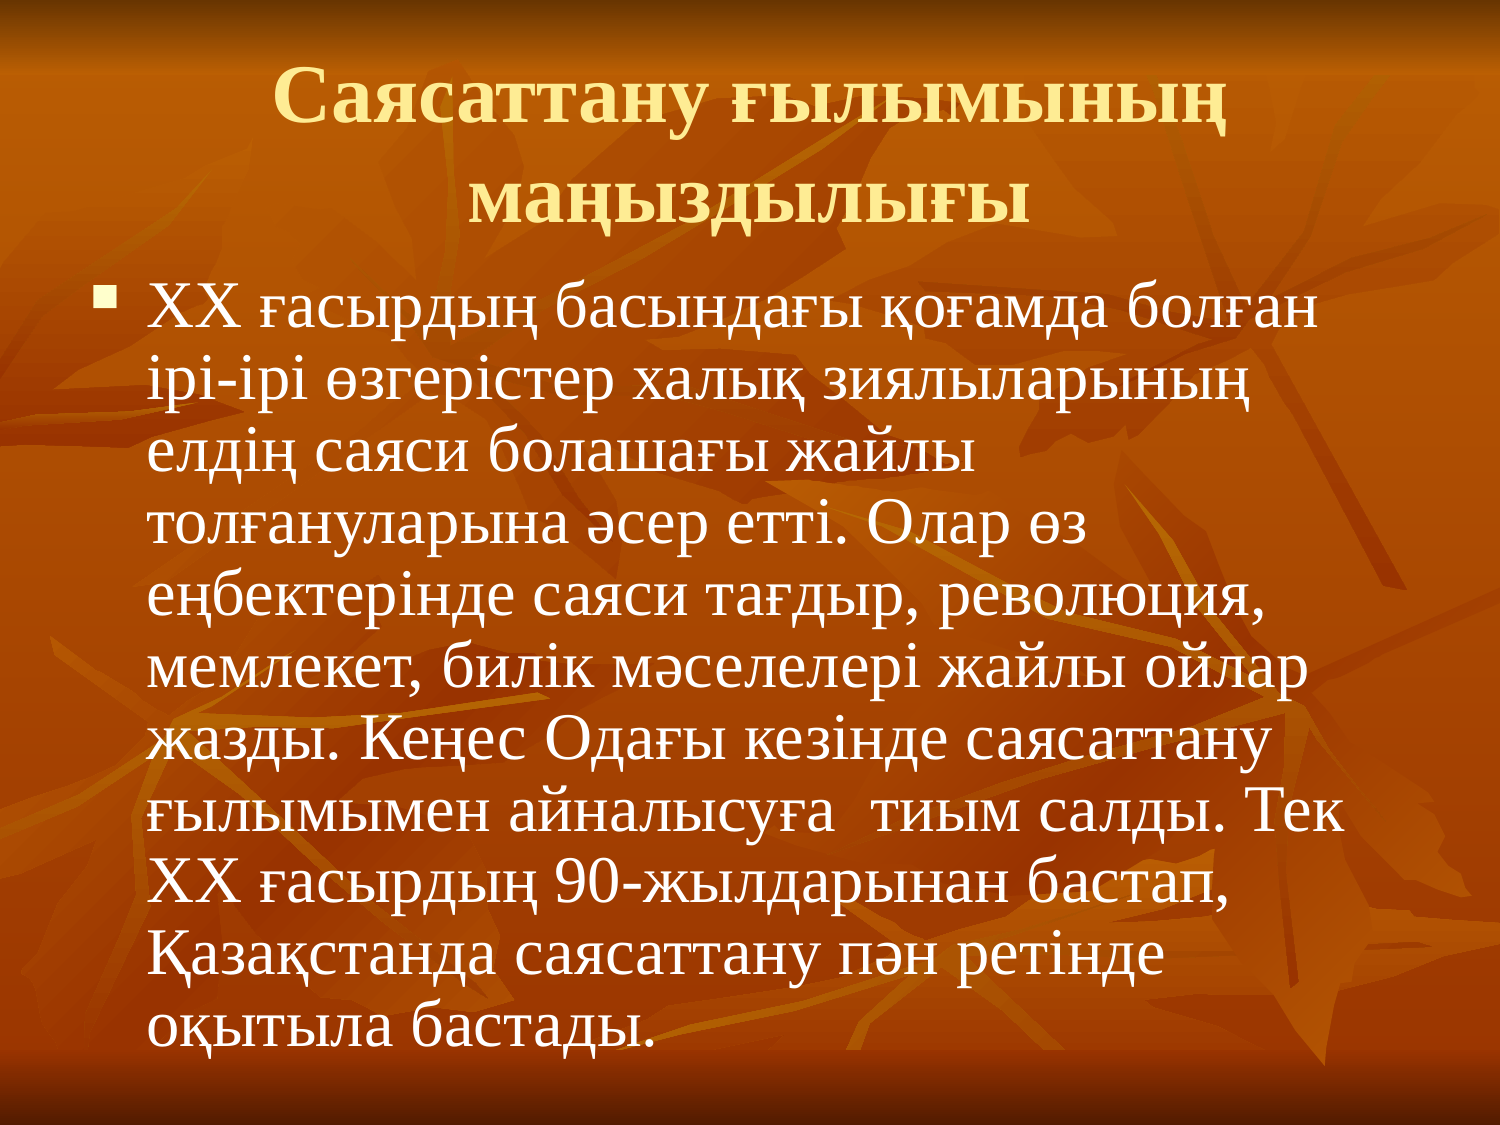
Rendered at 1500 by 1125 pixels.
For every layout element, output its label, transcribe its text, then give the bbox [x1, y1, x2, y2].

title Саясаттану ғылымының маңыздылығы [74, 45, 1426, 234]
list ХХ ғасырдың басындағы қоғамда болған ірі-ірі өзгерістер халық зиялыларының елдің саяси болашағы жайлы толғануларына әсер етті. Олар өз еңбектерінде саяси тағдыр, революция, мемлекет, билік мәселелері жайлы ойлар жазды. Кеңес Одағы кезінде саясаттану ғылымымен айналысуға тиым салды. Тек ХХ ғасырдың 90-жылдарынан бастап, Қазақстанда саясаттану пән ретінде оқытыла бастады. [74, 262, 1426, 1076]
